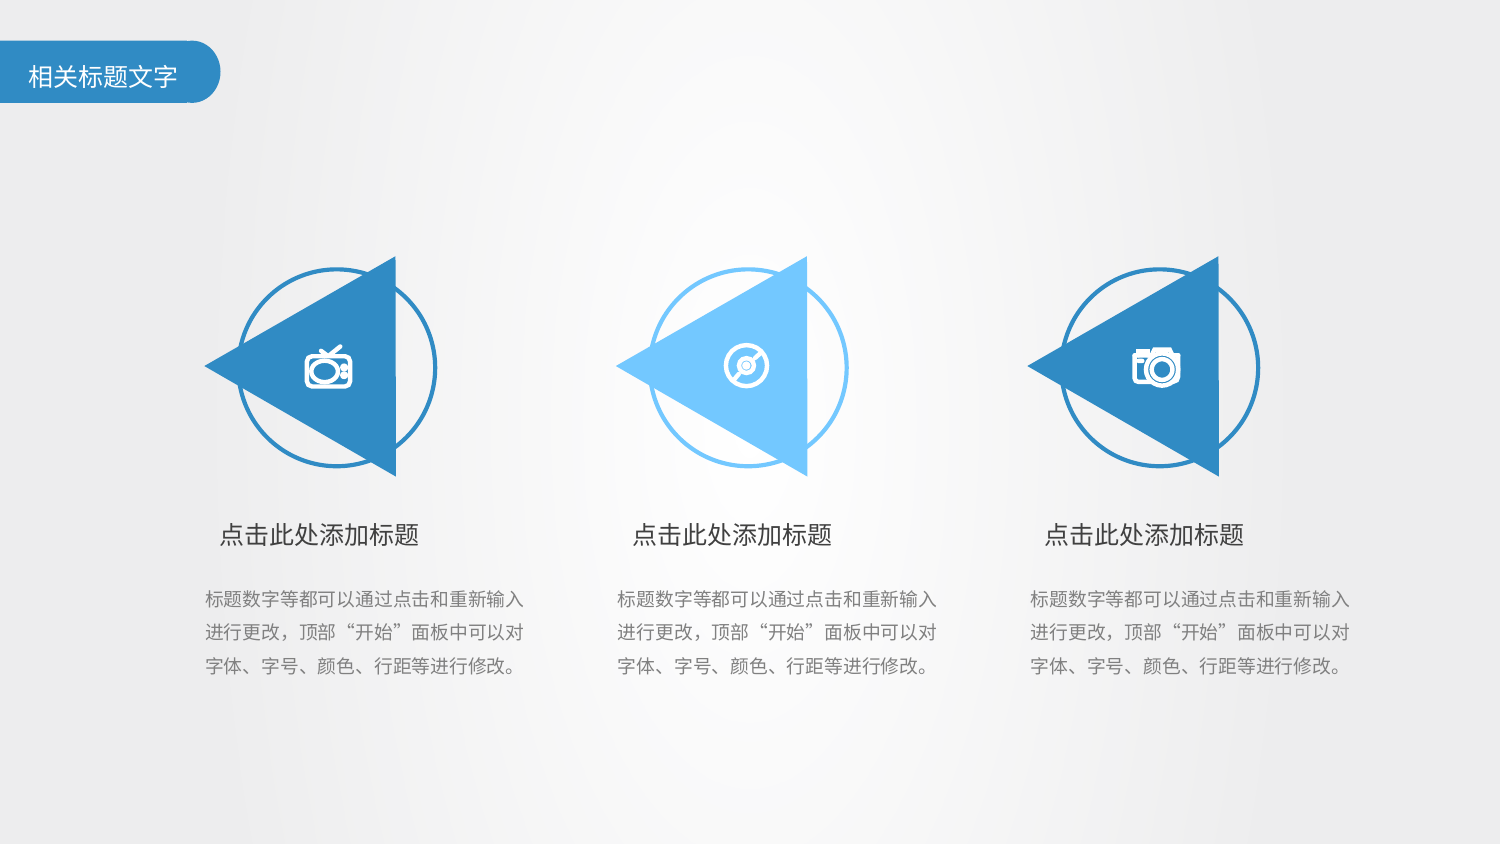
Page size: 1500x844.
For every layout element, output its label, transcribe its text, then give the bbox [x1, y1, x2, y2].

text_box [239, 267, 364, 343]
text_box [725, 344, 768, 387]
text_box 标题数字等都可以通过点击和重新输入进行更改，顶部“开始”面板中可以对字体、字号、颜色、行距等进行修改。 [185, 570, 544, 683]
text_box [613, 254, 810, 479]
text_box 点击此处添加标题 [1033, 513, 1257, 556]
text_box 标题数字等都可以通过点击和重新输入进行更改，顶部“开始”面板中可以对字体、字号、颜色、行距等进行修改。 [598, 570, 957, 683]
text_box 点击此处添加标题 [208, 513, 431, 556]
text_box [1062, 267, 1187, 343]
text_box [1025, 254, 1222, 479]
text_box 点击此处添加标题 [621, 513, 844, 556]
text_box [649, 389, 779, 469]
text_box [238, 389, 368, 469]
text_box [650, 267, 776, 343]
text_box 标题数字等都可以通过点击和重新输入进行更改，顶部“开始”面板中可以对字体、字号、颜色、行距等进行修改。 [1010, 570, 1370, 683]
text_box [1061, 389, 1191, 469]
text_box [1134, 349, 1179, 386]
text_box [1221, 288, 1261, 448]
text_box [202, 254, 399, 479]
text_box [398, 288, 438, 448]
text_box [306, 346, 351, 387]
text_box [810, 288, 849, 448]
picture [0, 0, 1500, 844]
